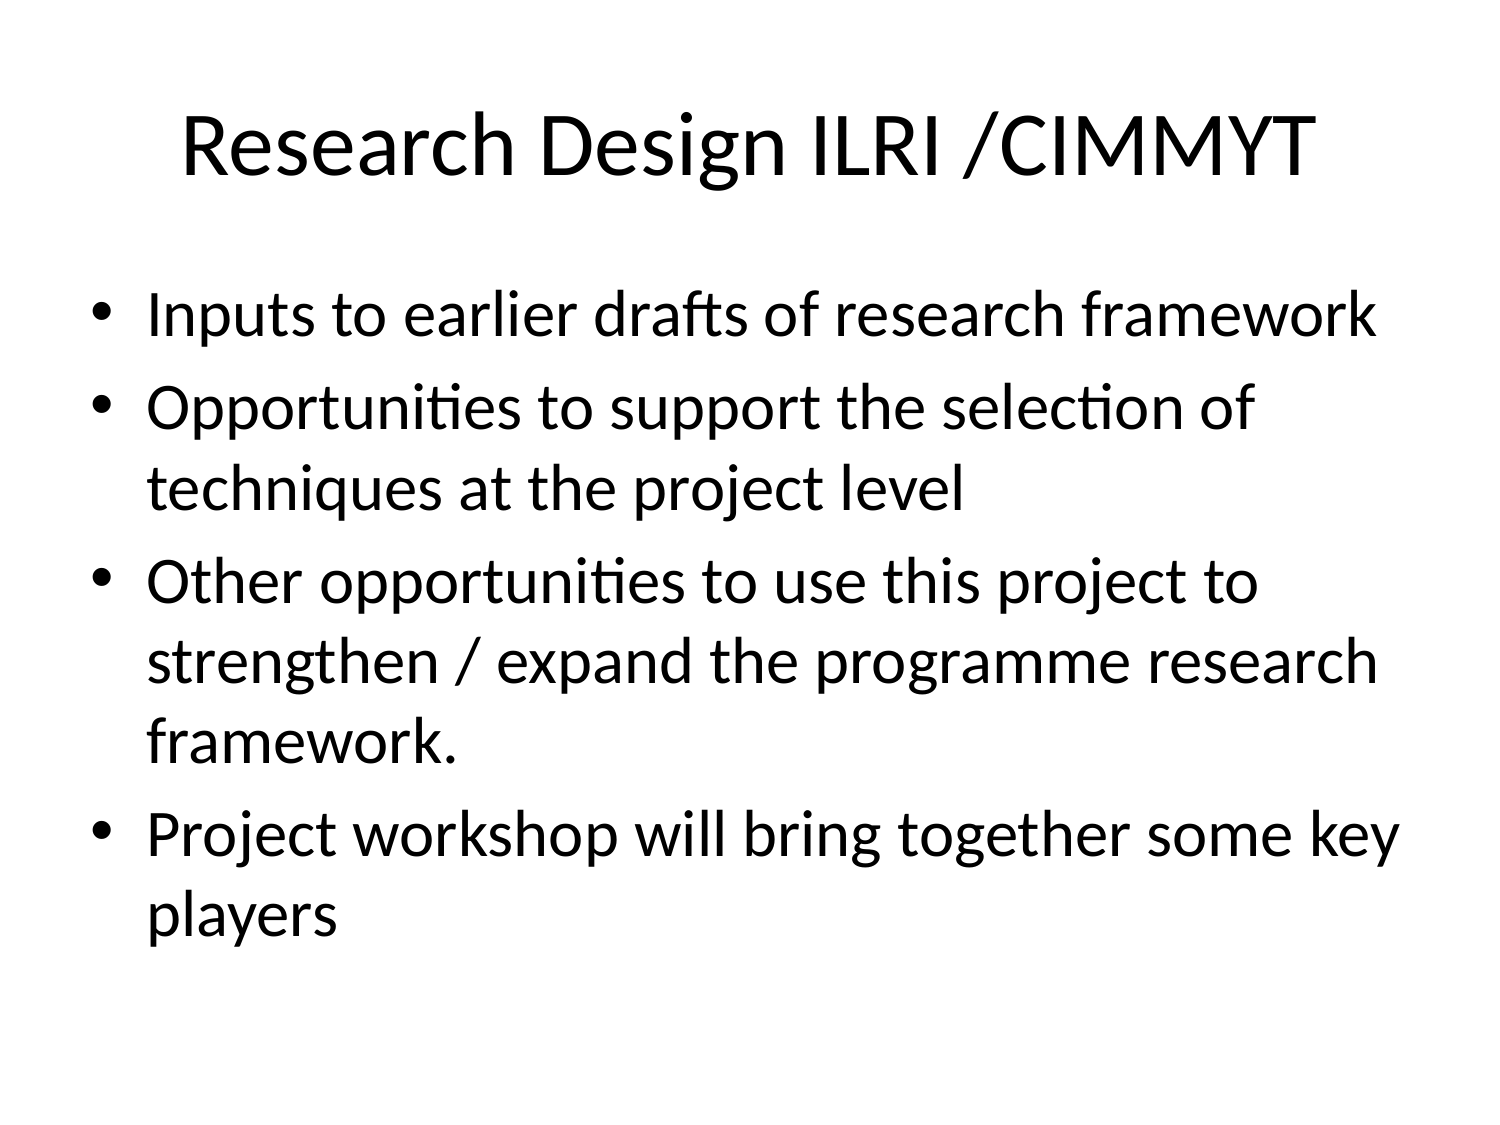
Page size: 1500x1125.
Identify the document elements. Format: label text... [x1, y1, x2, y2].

list Inputs to earlier drafts of research framework Opportunities to support the selection of techniques at the project level Other opportunities to use this project to strengthen / expand the programme research framework. Project workshop will bring together some key players [75, 262, 1425, 1005]
title Research Design ILRI /CIMMYT [75, 45, 1425, 233]
